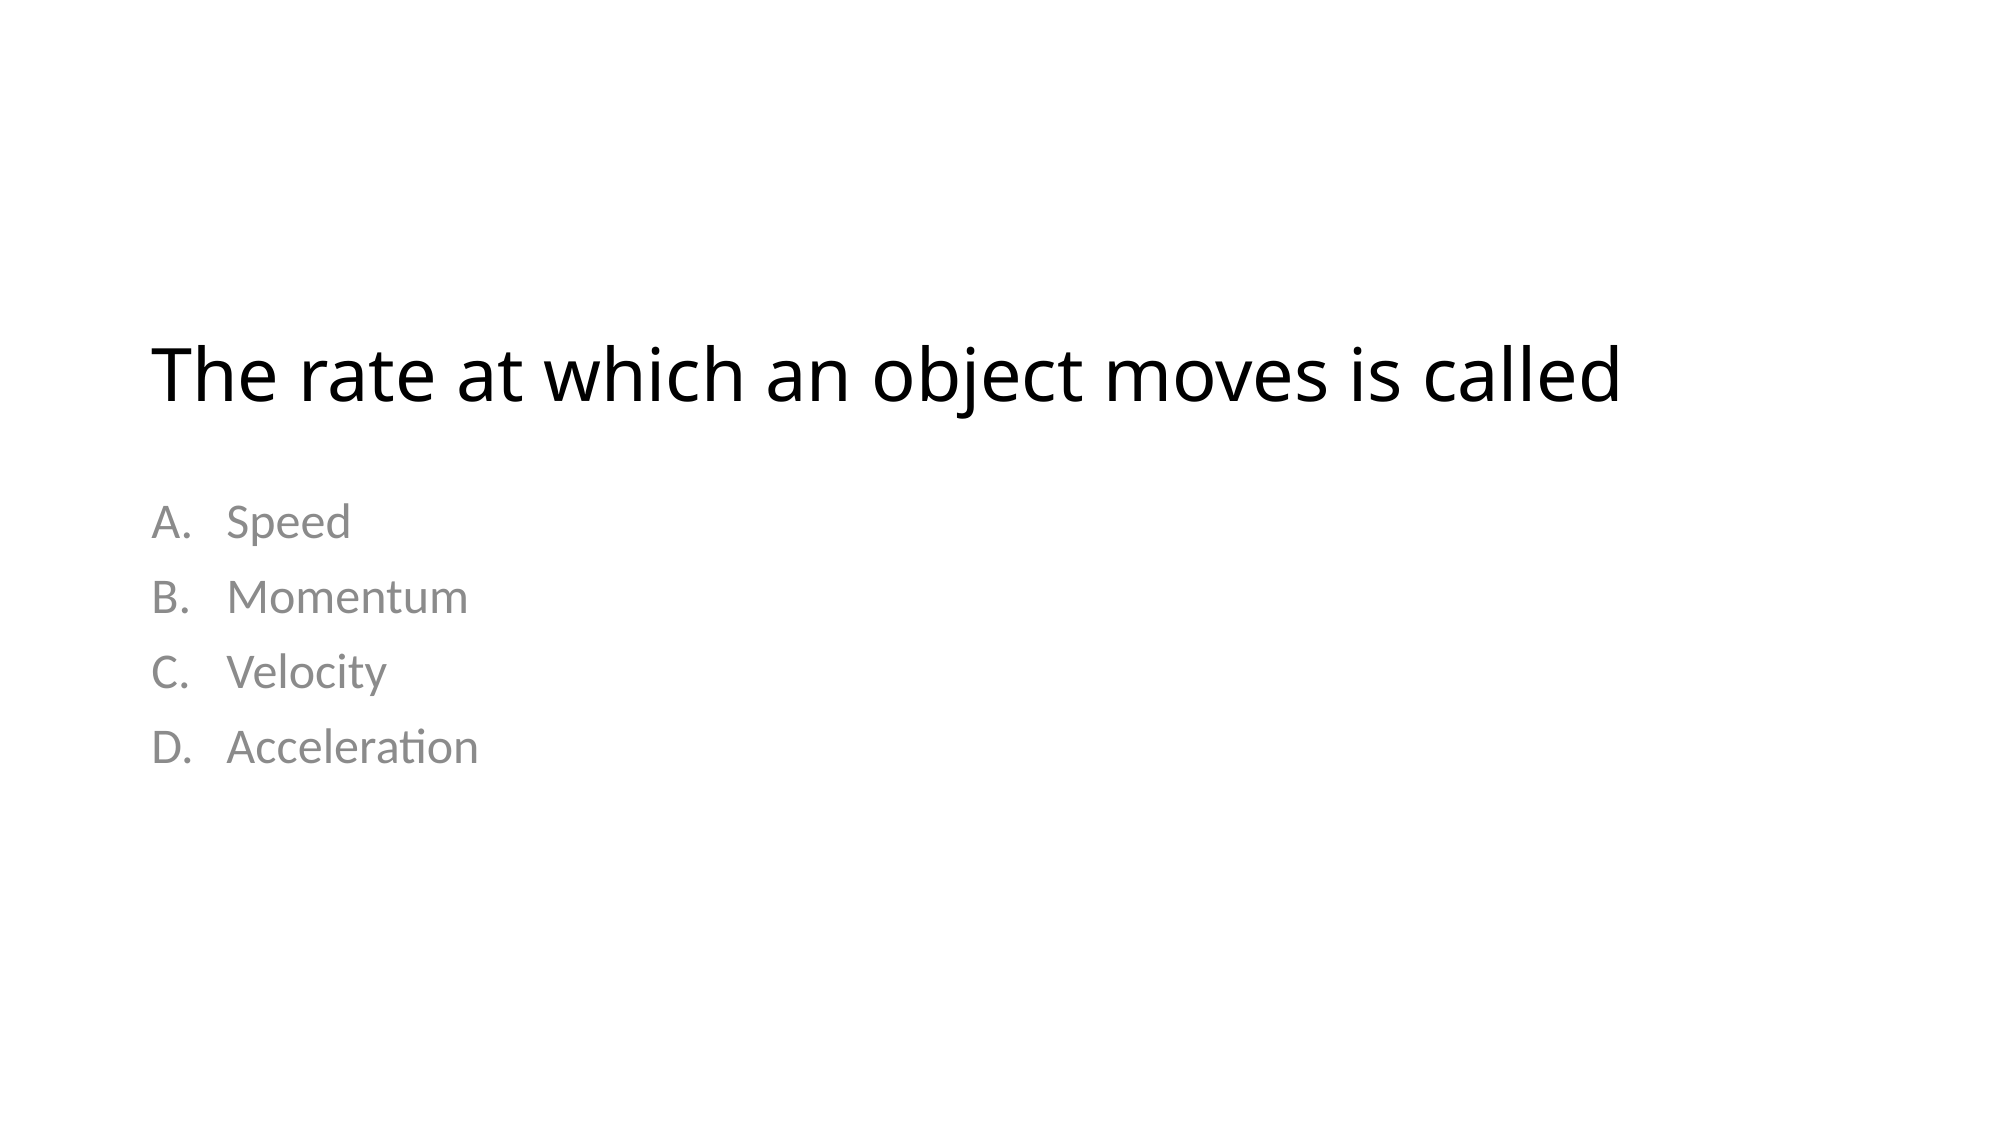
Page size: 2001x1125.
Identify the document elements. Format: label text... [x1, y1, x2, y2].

list Speed Momentum Velocity Acceleration [136, 488, 1862, 999]
title The rate at which an object moves is called [136, 280, 1862, 425]
